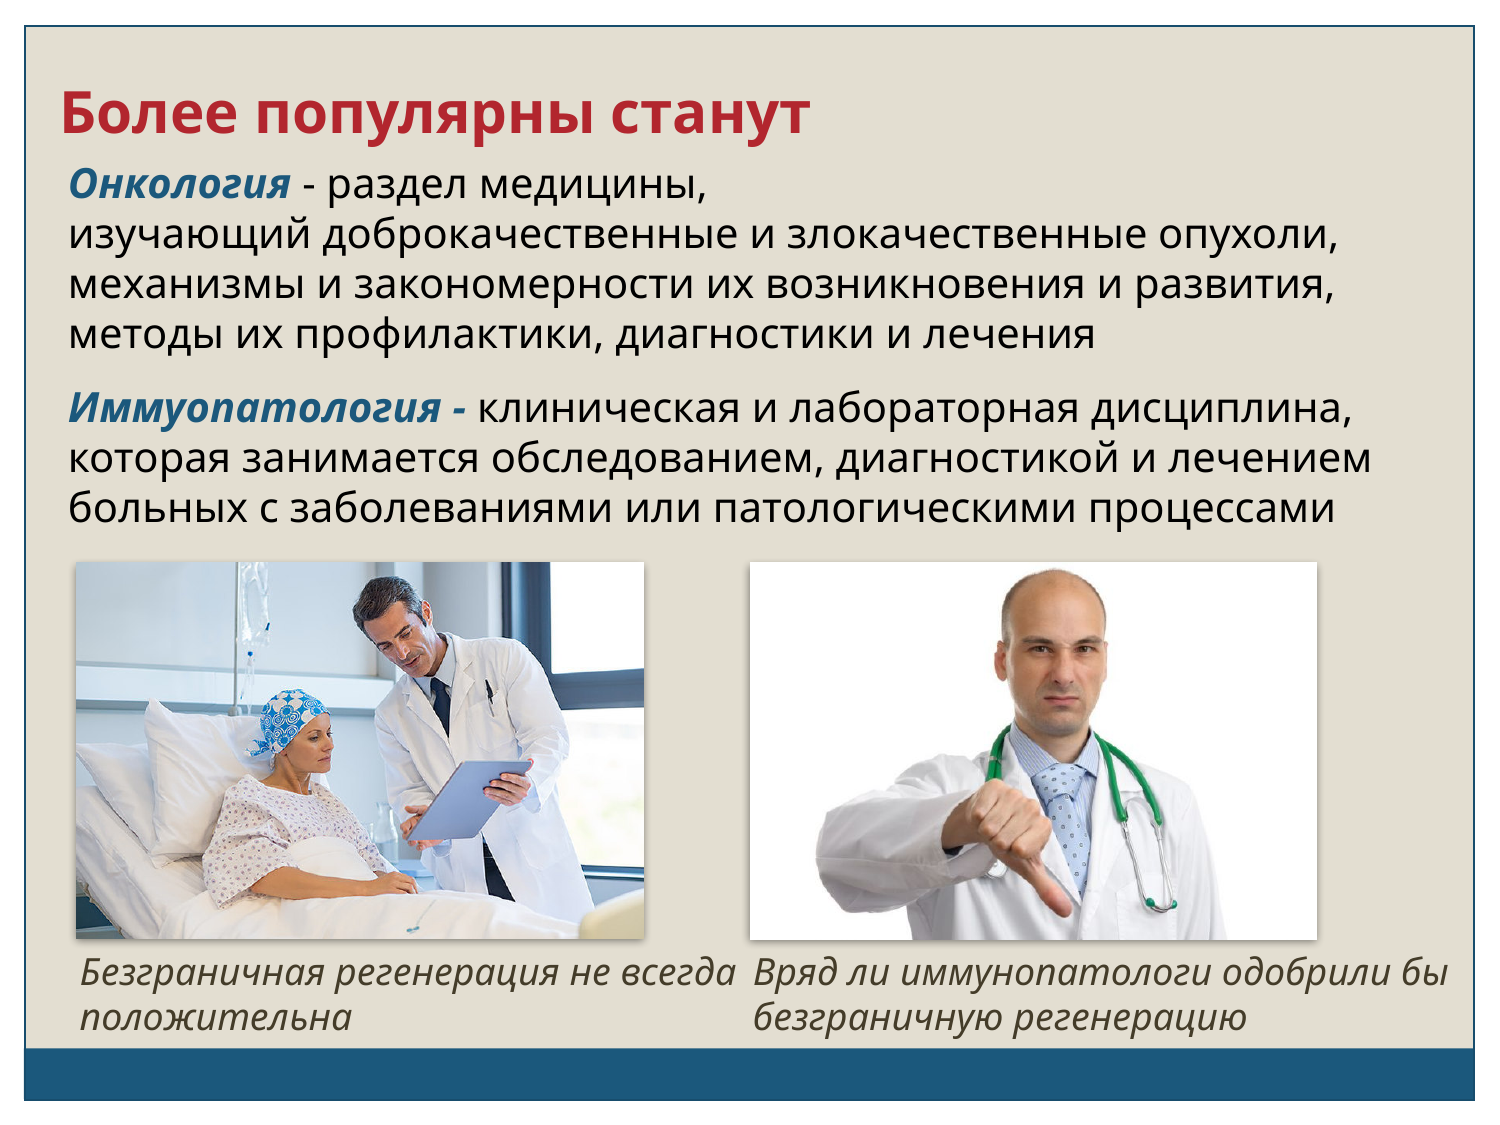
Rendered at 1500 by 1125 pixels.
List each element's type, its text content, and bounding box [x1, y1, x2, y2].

text_box Онкология - раздел медицины, изучающий доброкачественные и злокачественные опухоли, механизмы и закономерности их возникновения и развития, методы их профилактики, диагностики и лечения [53, 148, 1471, 409]
picture [749, 562, 1318, 941]
list Более популярны станут [0, 0, 1500, 750]
text_box Вряд ли иммунопатологи одобрили бы безграничную регенерацию [738, 940, 1471, 1046]
text_box Иммуопатология - клиническая и лабораторная дисциплина, которая занимается обследованием, диагностикой и лечением больных с заболеваниями или патологическими процессами [53, 373, 1424, 539]
text_box Безграничная регенерация не всегда положительна [64, 940, 738, 1046]
picture [76, 562, 644, 939]
